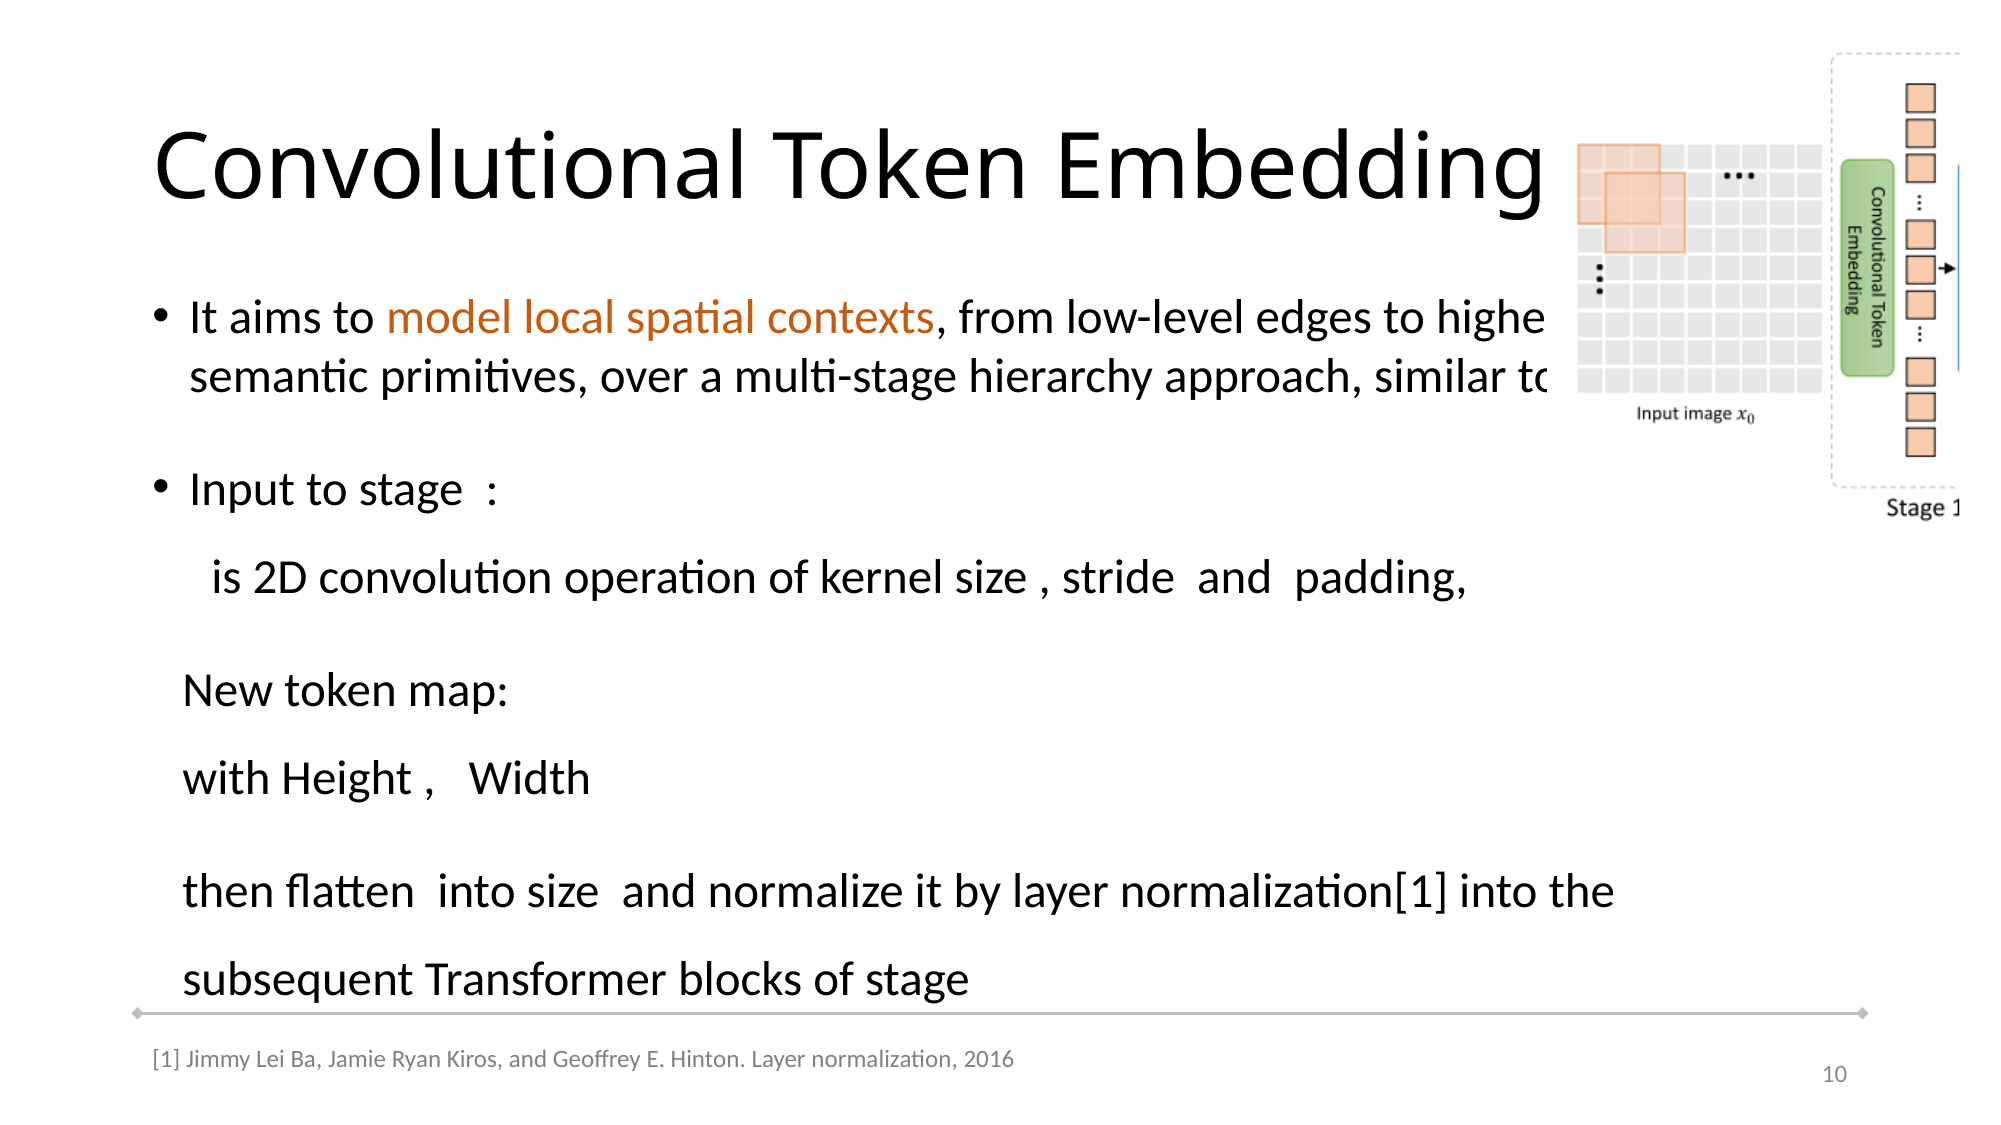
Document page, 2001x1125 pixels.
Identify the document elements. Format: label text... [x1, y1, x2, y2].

picture [1547, 7, 1960, 535]
slide_number 10 [1412, 1042, 1863, 1103]
title Convolutional Token Embedding [137, 59, 1547, 278]
text_box [1] Jimmy Lei Ba, Jamie Ryan Kiros, and Geoffrey E. Hinton. Layer normalization, 2016 [137, 1034, 1842, 1080]
